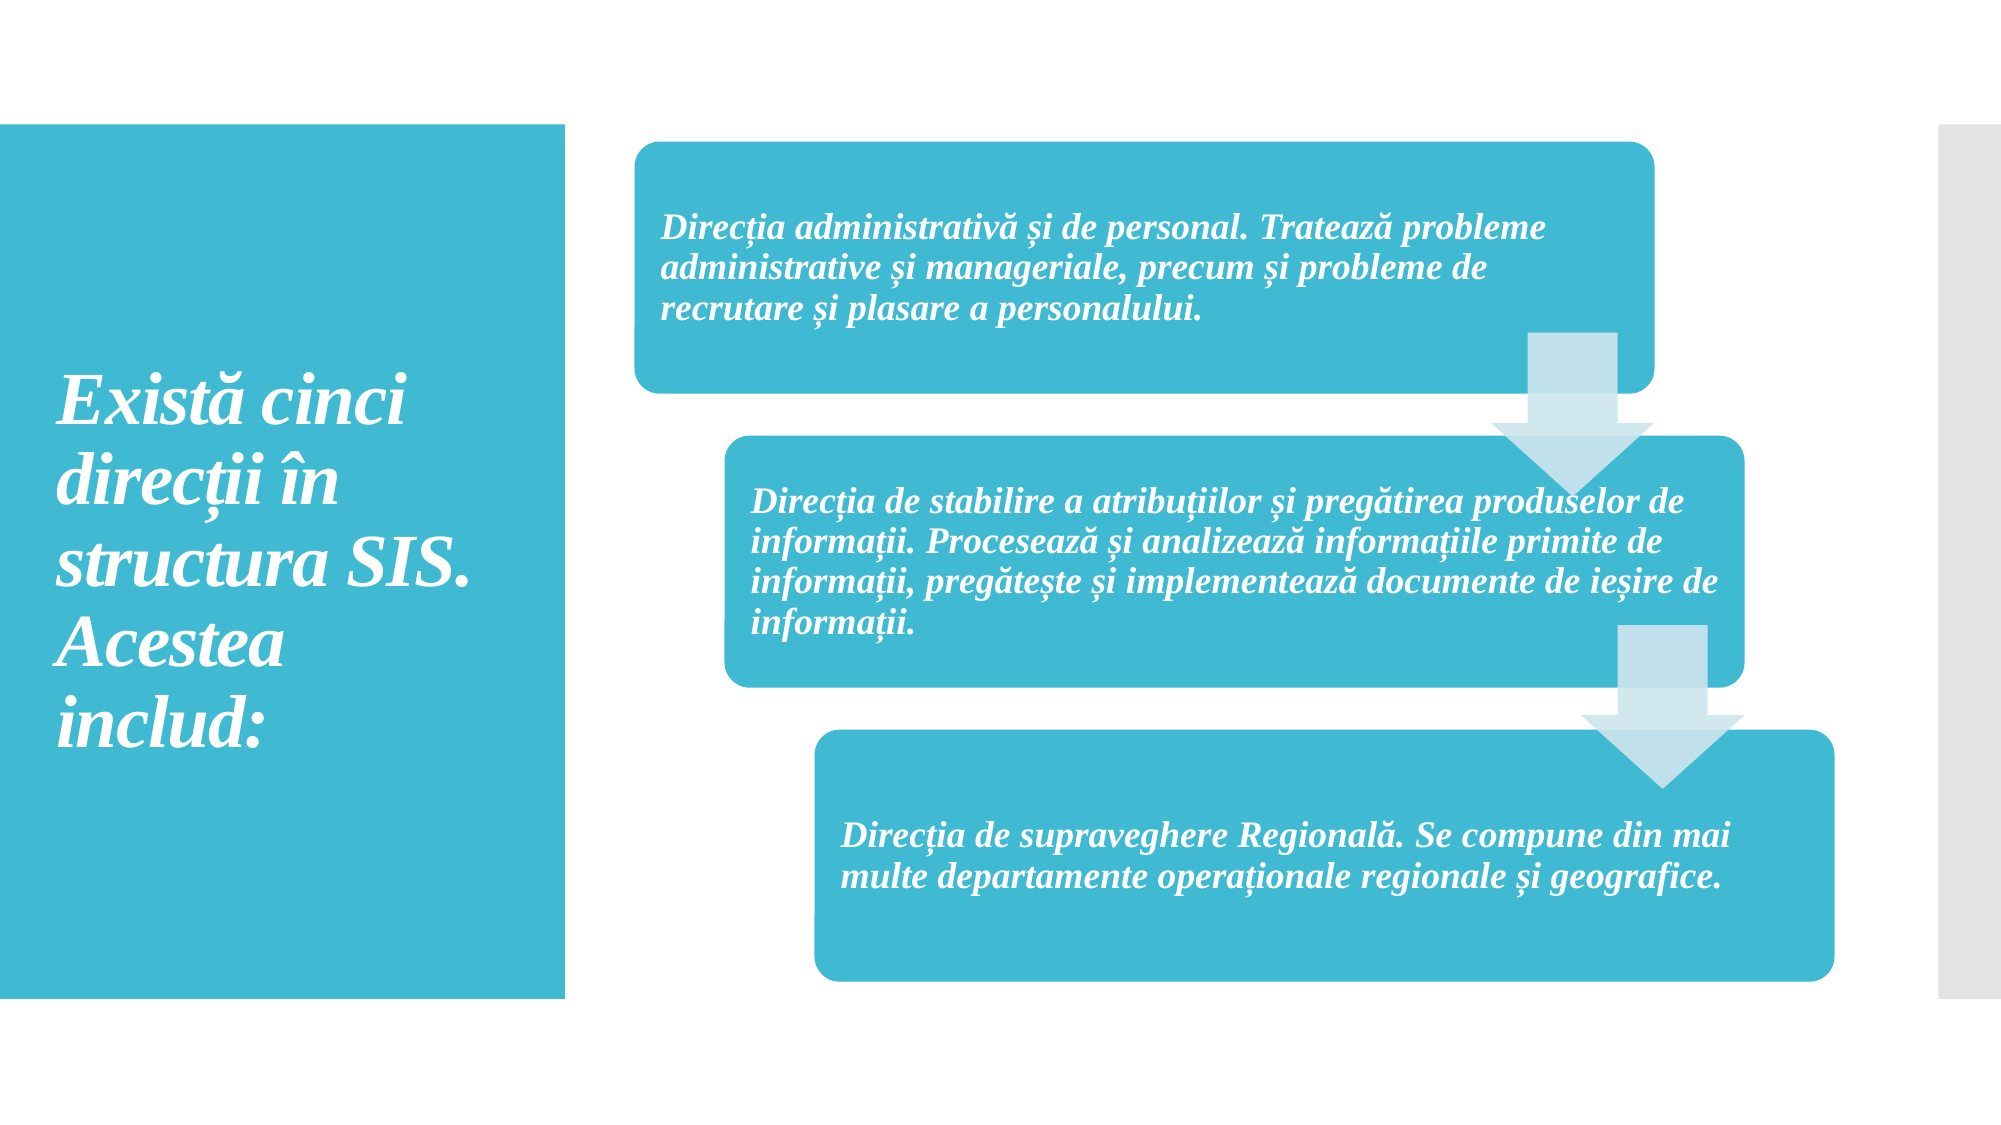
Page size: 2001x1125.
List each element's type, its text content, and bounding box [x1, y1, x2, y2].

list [634, 141, 1835, 982]
title Există cinci direcții în structura SIS. Acestea includ: [41, 184, 525, 940]
